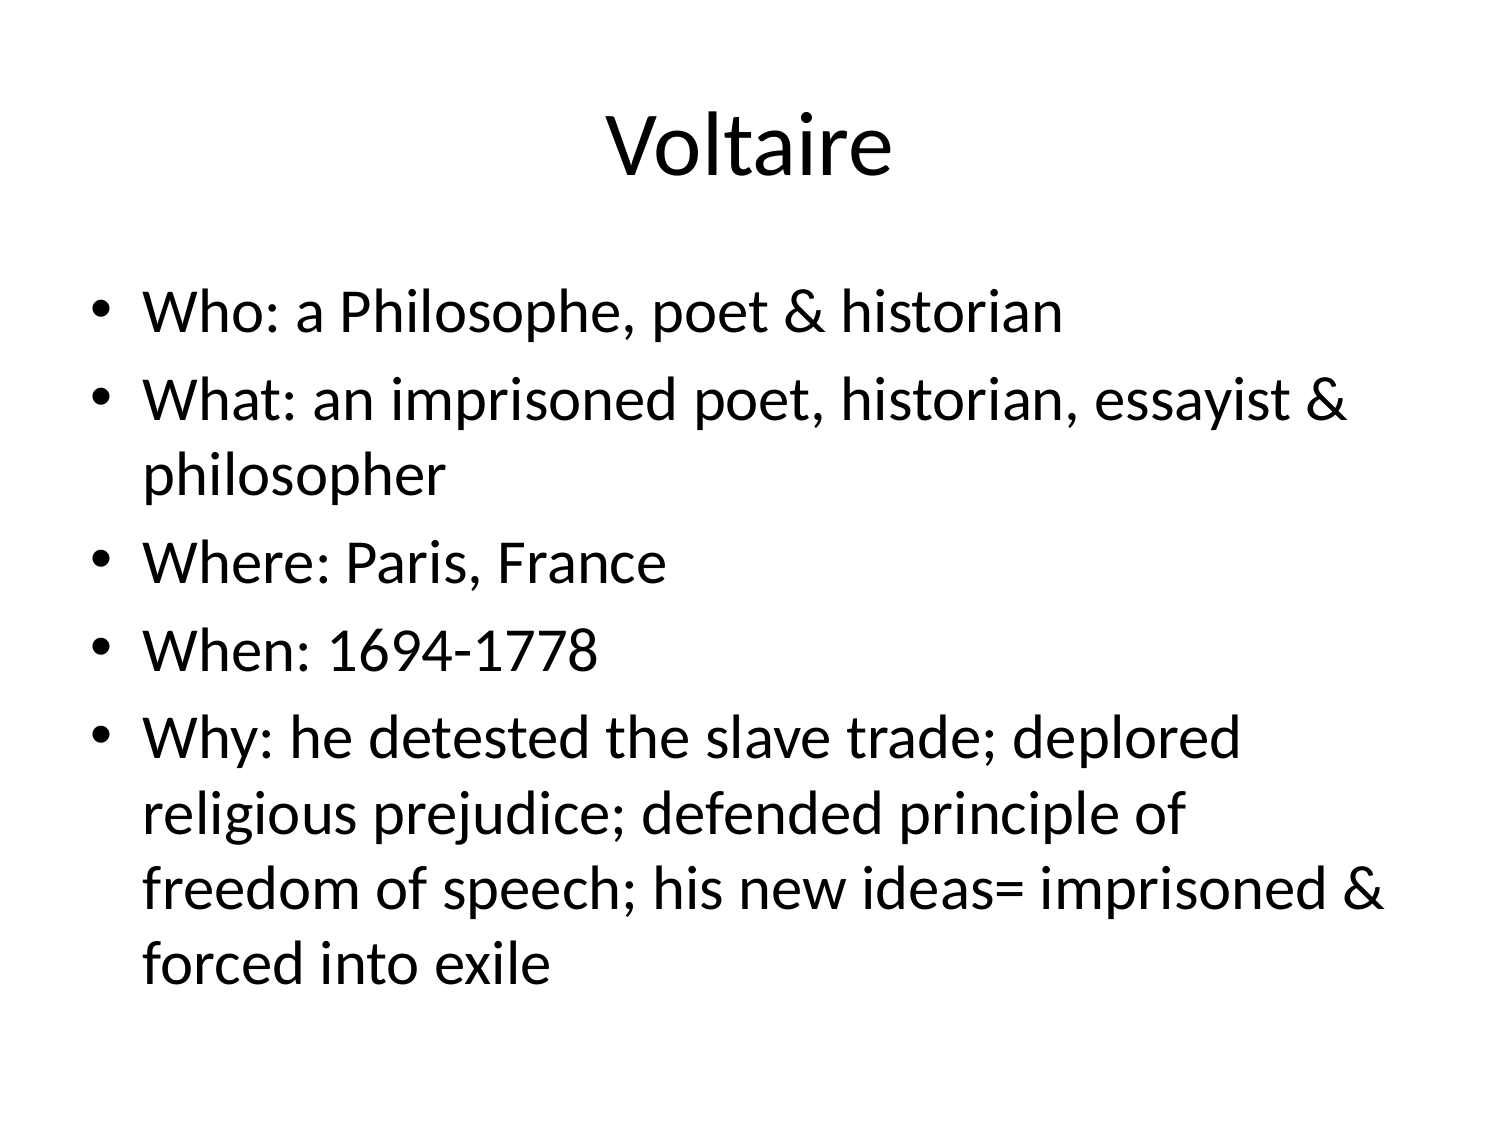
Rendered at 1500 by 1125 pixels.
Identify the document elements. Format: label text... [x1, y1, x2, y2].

list Who: a Philosophe, poet & historian What: an imprisoned poet, historian, essayist & philosopher Where: Paris, France When: 1694-1778 Why: he detested the slave trade; deplored religious prejudice; defended principle of freedom of speech; his new ideas= imprisoned & forced into exile [75, 262, 1425, 1005]
title Voltaire [75, 45, 1425, 233]
